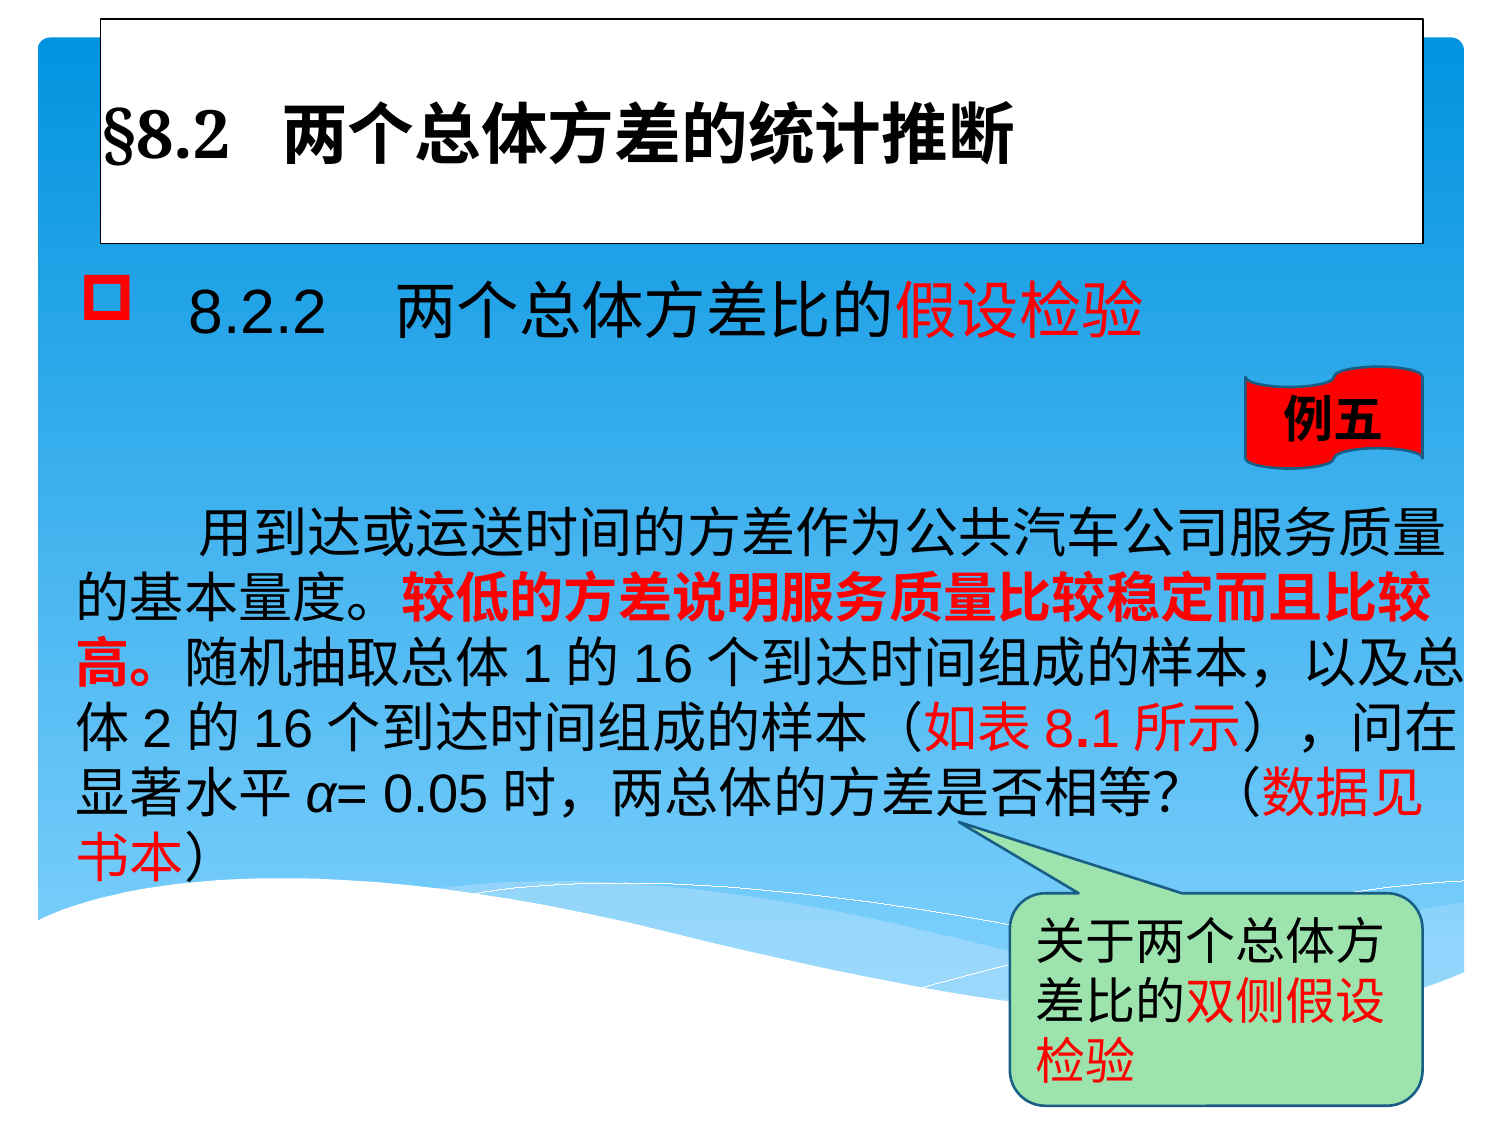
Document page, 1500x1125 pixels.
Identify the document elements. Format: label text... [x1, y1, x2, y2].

text_box 用到达或运送时间的方差作为公共汽车公司服务质量的基本量度。较低的方差说明服务质量比较稳定而且比较高。随机抽取总体1的16个到达时间组成的样本，以及总体2的16个到达时间组成的样本（如表8.1所示），问在显著水平α= 0.05时，两总体的方差是否相等？（数据见书本） [60, 491, 1482, 1012]
text_box 例五 [1244, 365, 1424, 470]
title §8.2 两个总体方差的统计推断 [100, 19, 1424, 244]
text_box 关于两个总体方差比的双侧假设检验 [957, 820, 1424, 1108]
text_box 8.2.2 两个总体方差比的假设检验 [64, 255, 1423, 362]
